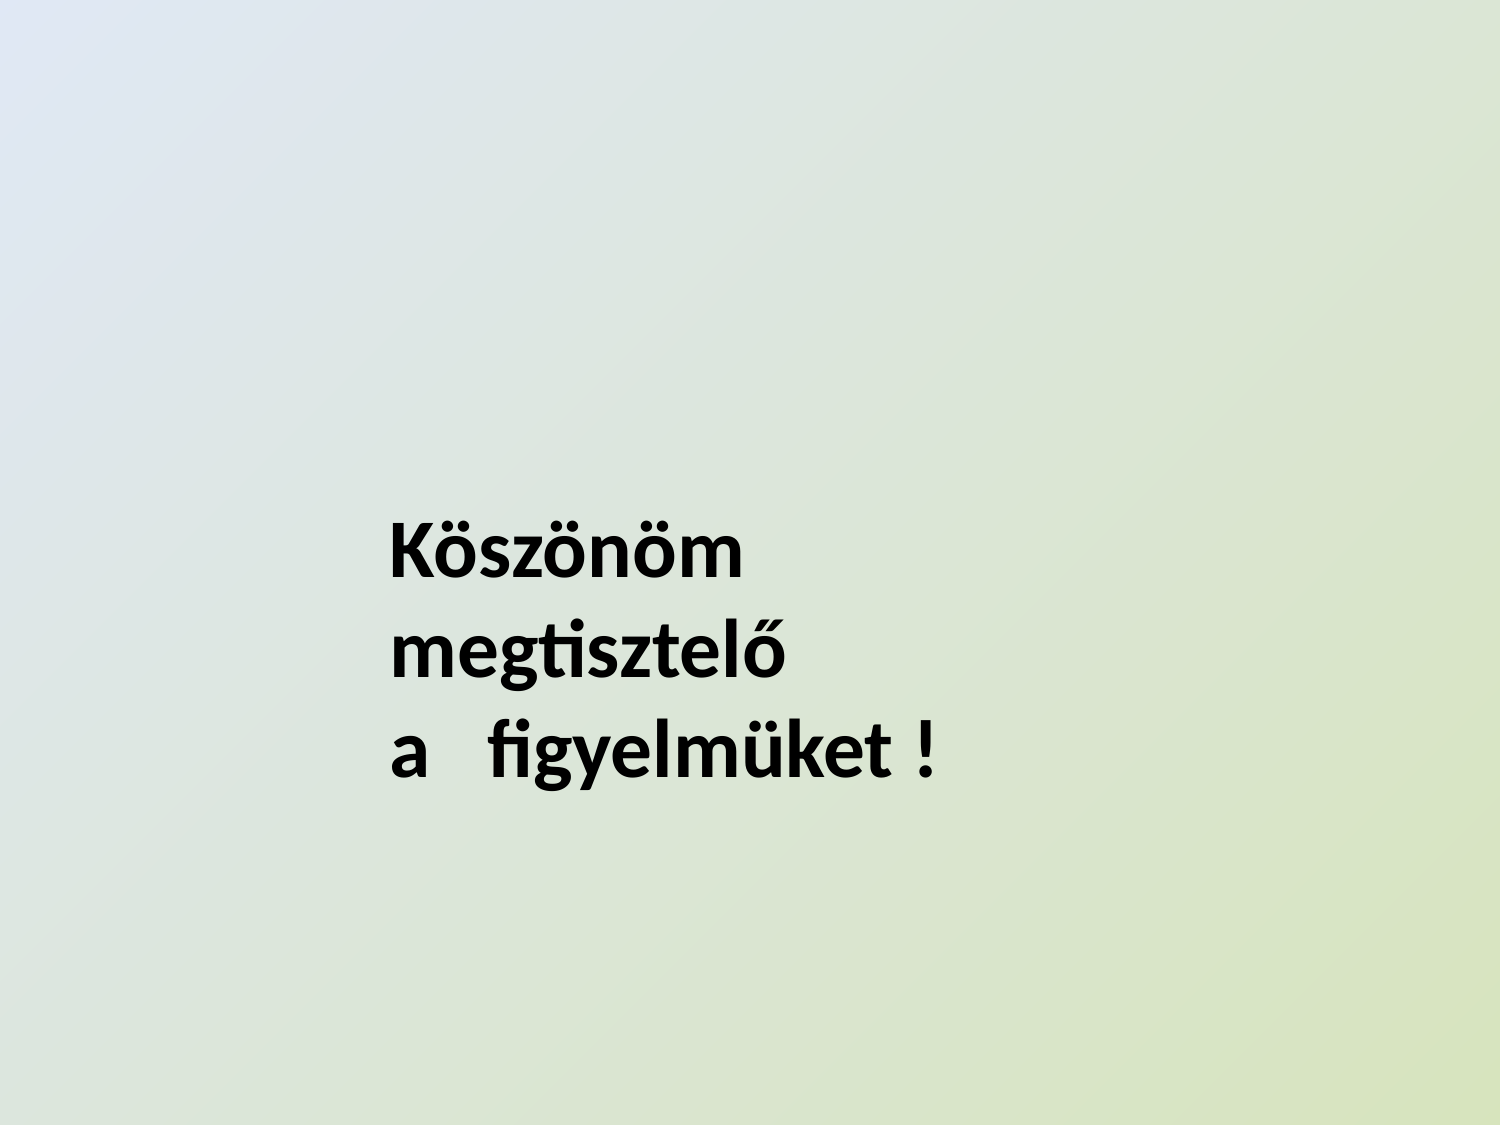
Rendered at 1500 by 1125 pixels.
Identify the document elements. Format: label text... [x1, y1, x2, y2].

text_box Köszönöm megtisztelő a figyelmüket ! [374, 486, 1125, 802]
